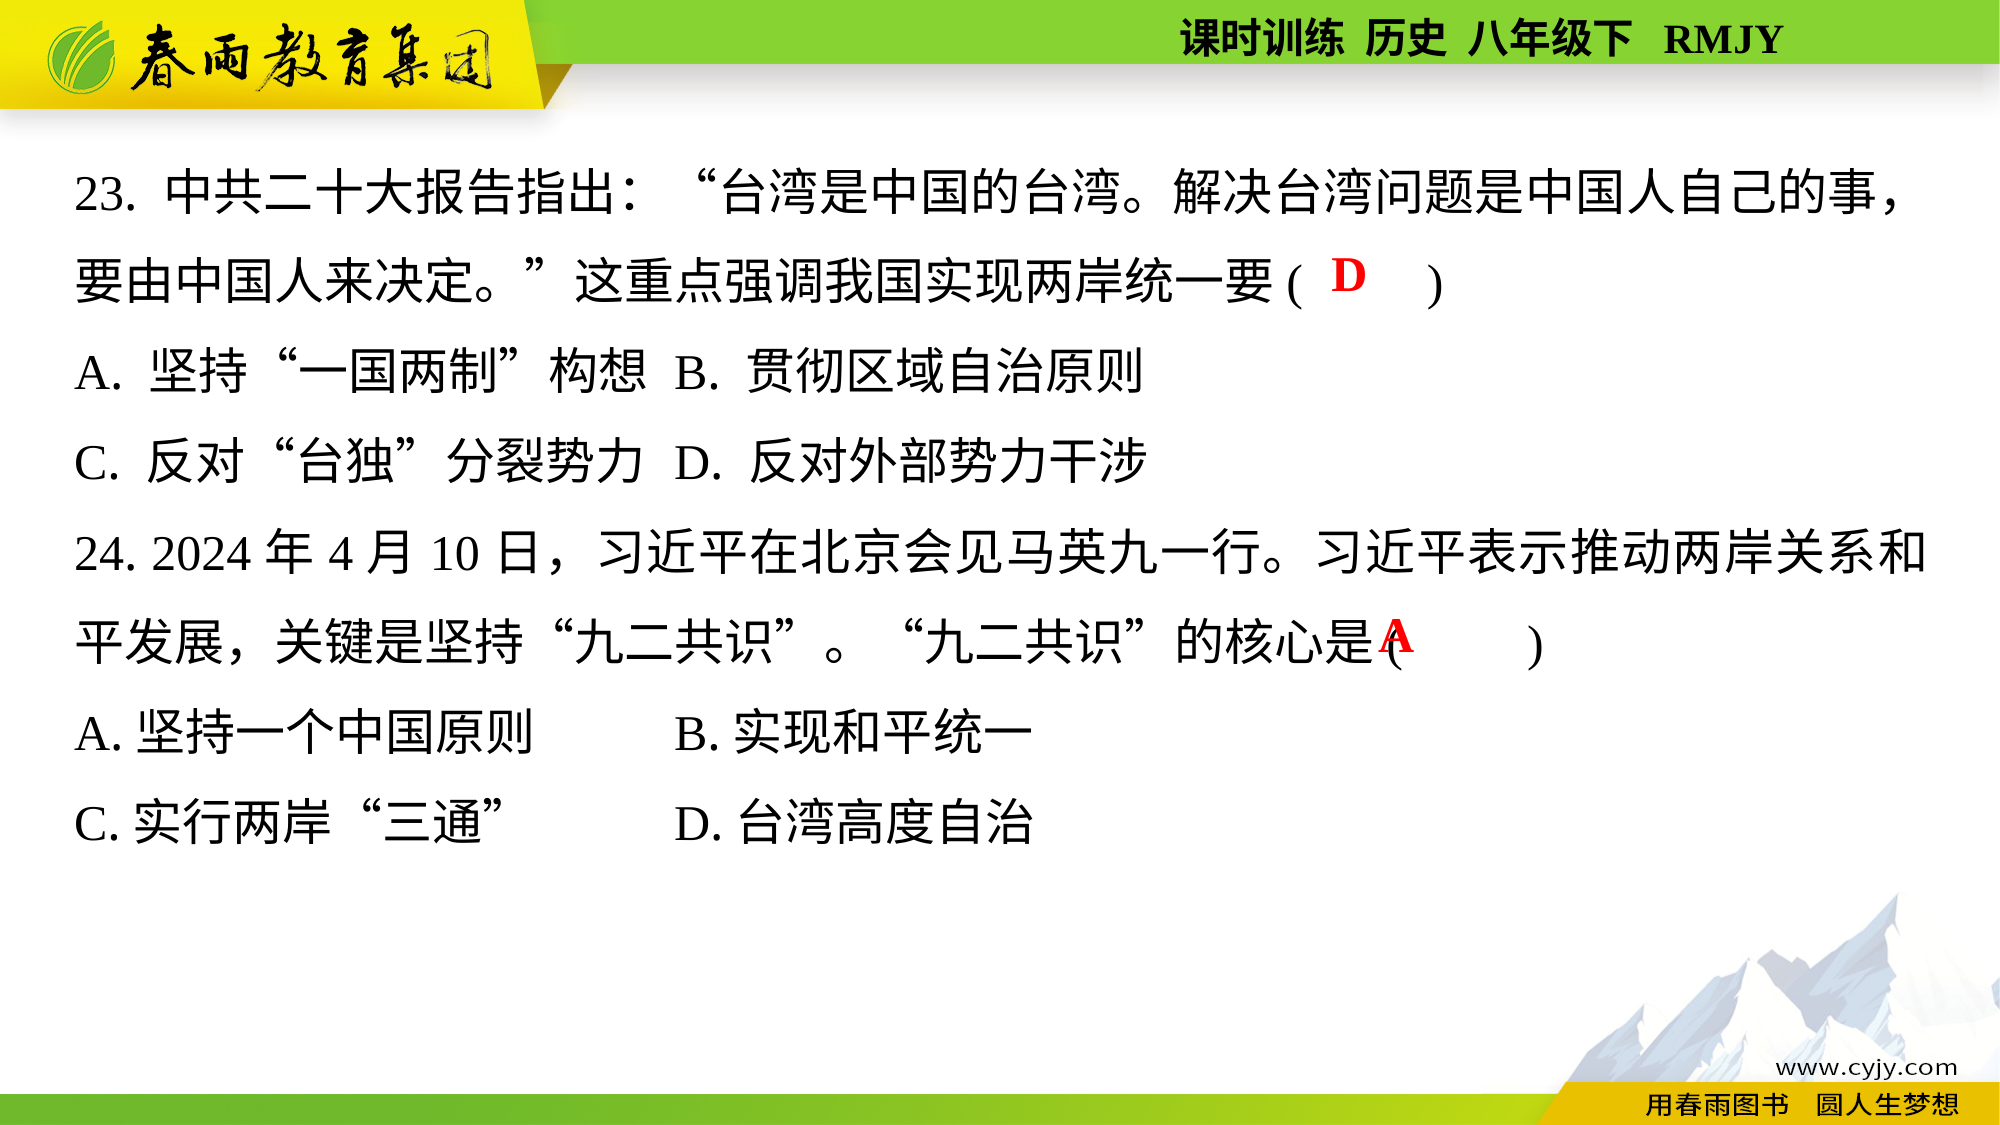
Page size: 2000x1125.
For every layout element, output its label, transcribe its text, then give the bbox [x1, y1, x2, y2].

text_box A [1363, 594, 1430, 670]
text_box D [1316, 234, 1383, 310]
list 23. 中共二十大报告指出：“台湾是中国的台湾。解决台湾问题是中国人自己的事，要由中国人来决定。”这重点强调我国实现两岸统一要( ) A. 坚持“一国两制”构想 B. 贯彻区域自治原则 C. 反对“台独”分裂势力 D. 反对外部势力干涉 24. 2024年4月10日，习近平在北京会见马英九一行。习近平表示推动两岸关系和平发展，关键是坚持“九二共识”。“九二共识”的核心是( ) A.坚持一个中国原则 B.实现和平统一 C.实行两岸“三通” D.台湾高度自治 [59, 122, 1944, 865]
picture [0, 0, 2000, 1125]
